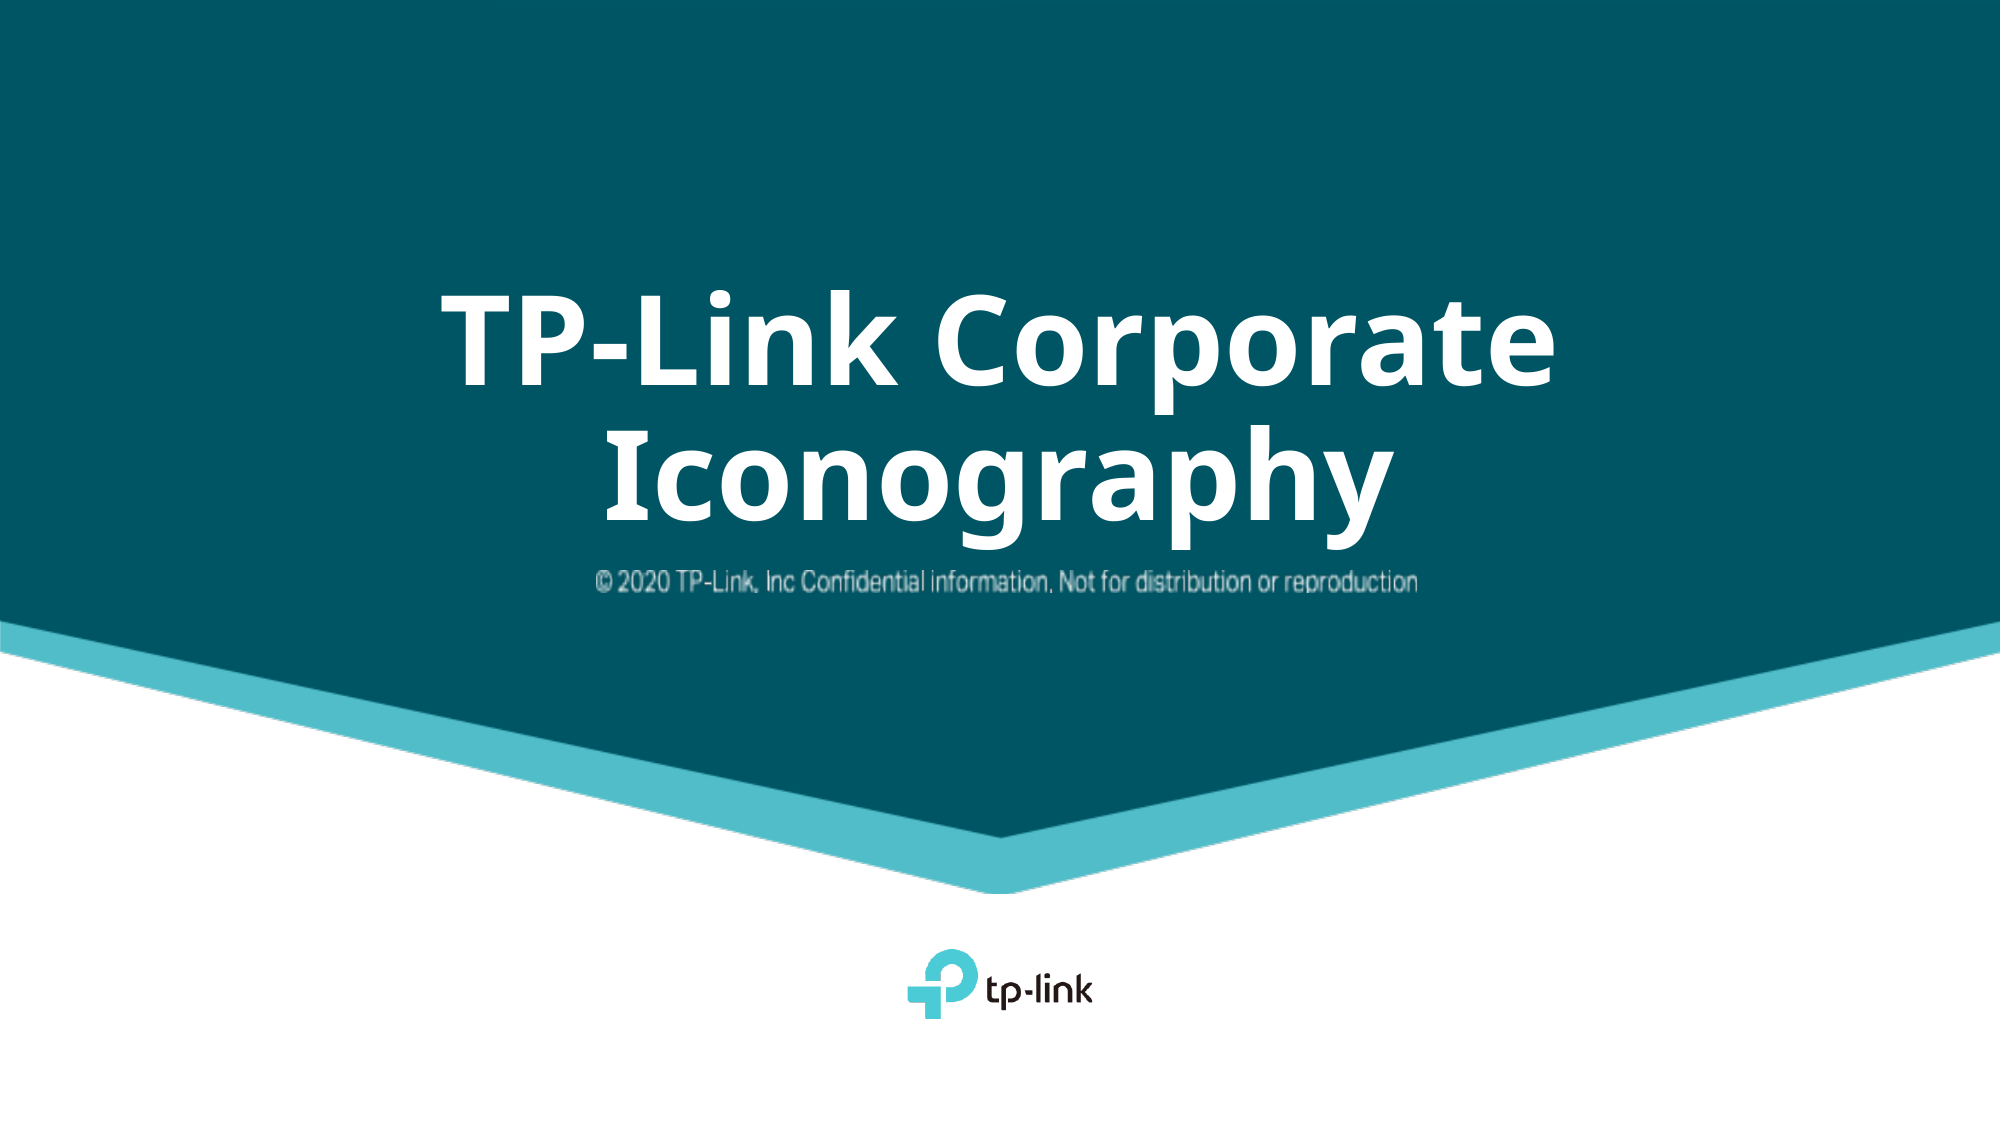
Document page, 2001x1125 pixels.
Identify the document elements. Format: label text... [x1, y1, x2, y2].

title TP-Link Corporate Iconography [78, 303, 1922, 522]
